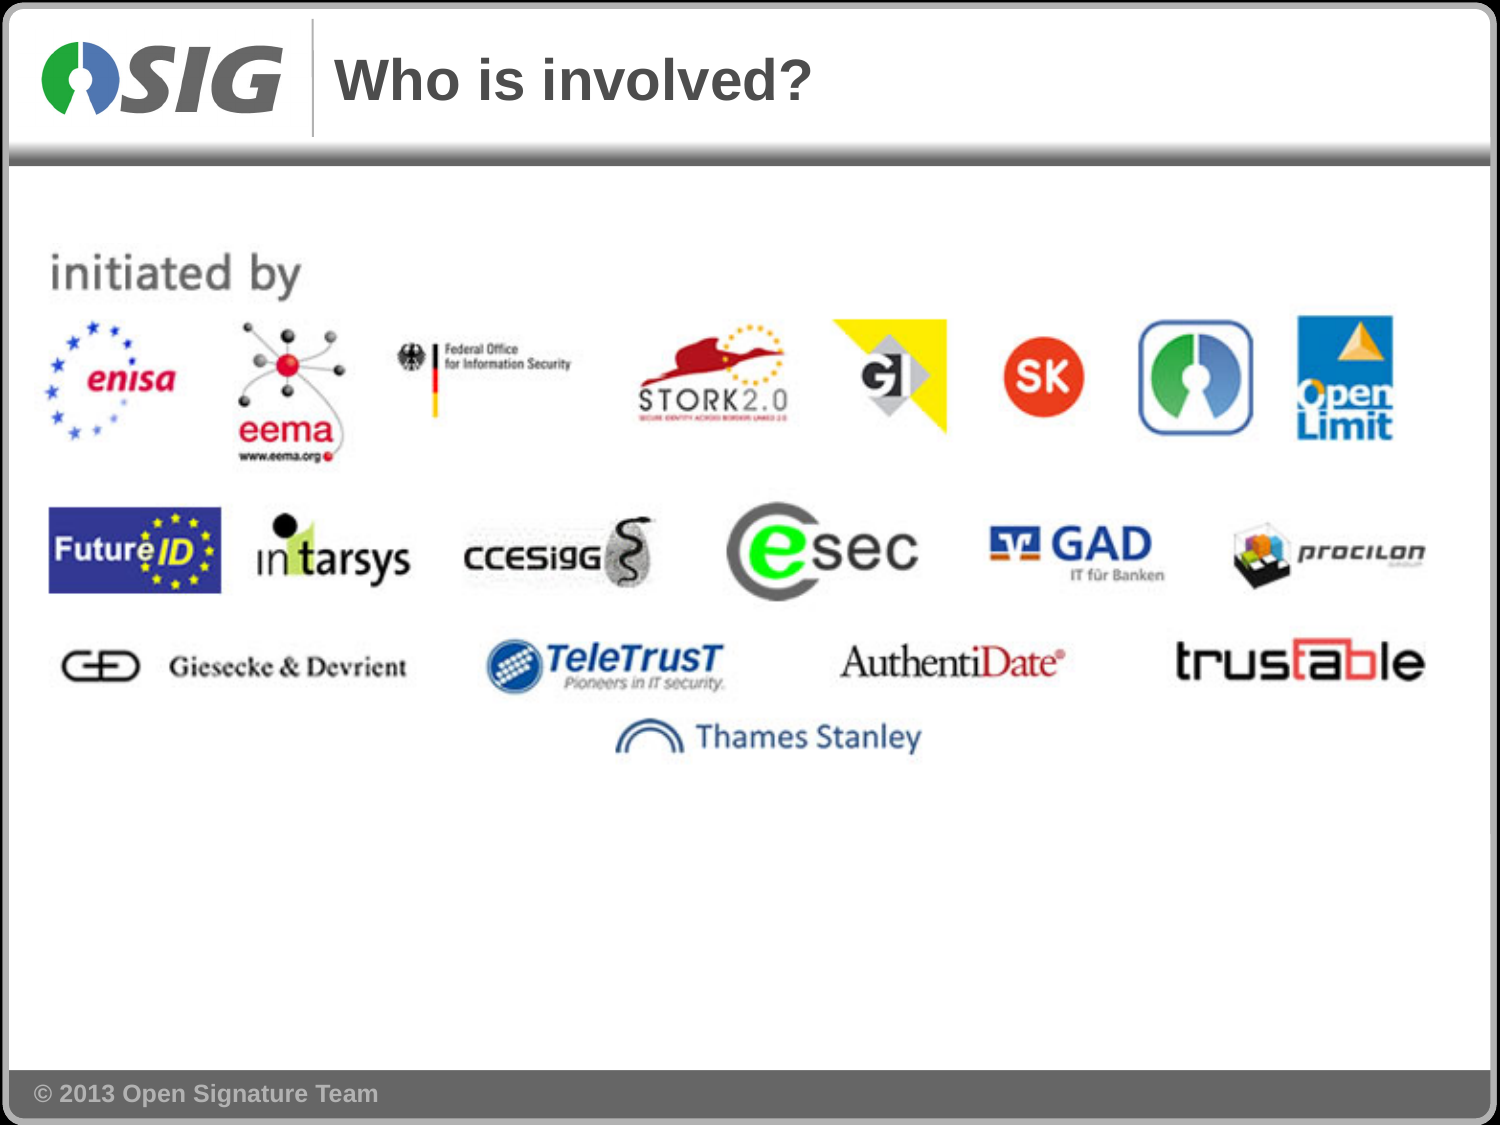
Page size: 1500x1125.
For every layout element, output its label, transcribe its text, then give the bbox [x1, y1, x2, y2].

title Who is involved? [320, 34, 1424, 190]
picture [33, 243, 1470, 780]
picture [9, 137, 320, 168]
picture [17, 29, 309, 127]
picture [1424, 137, 1490, 168]
